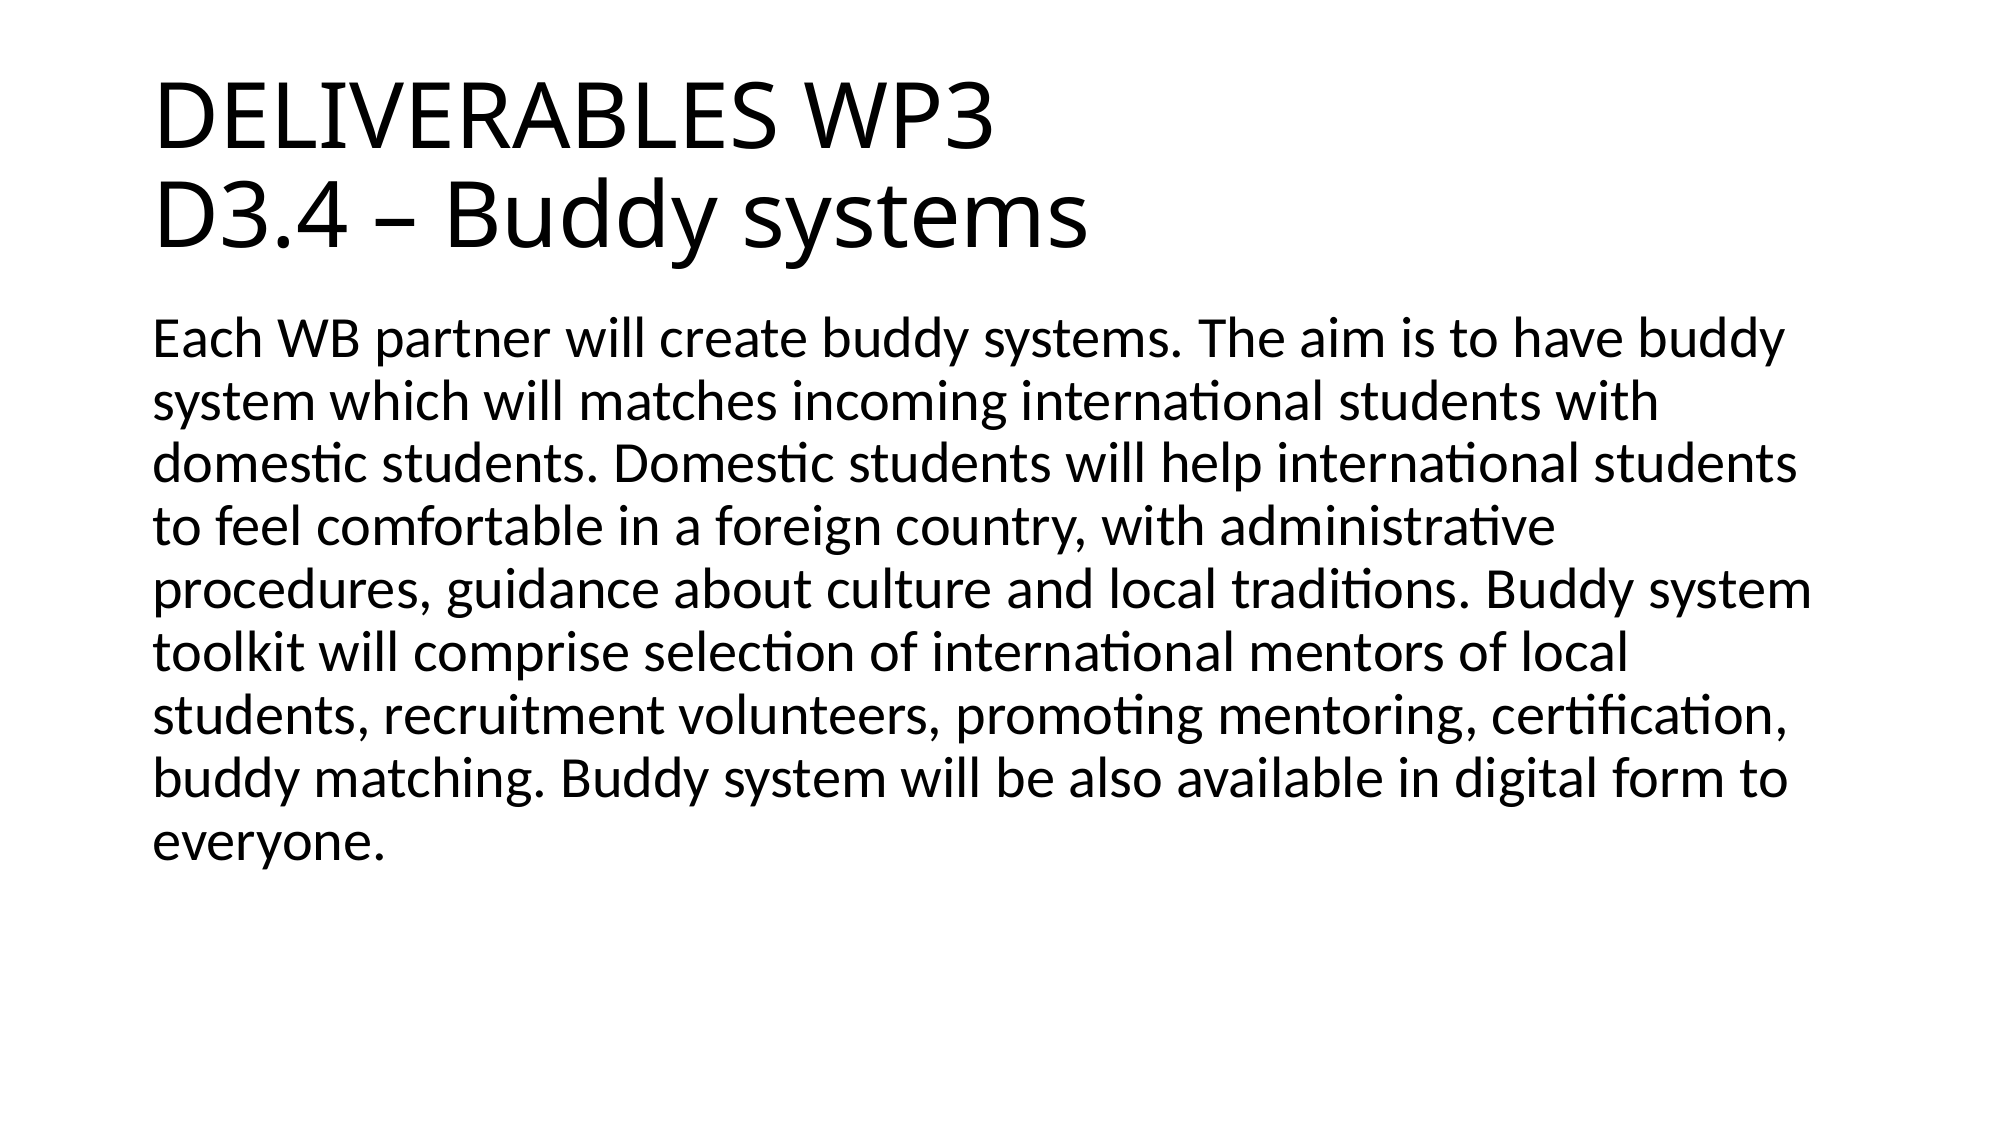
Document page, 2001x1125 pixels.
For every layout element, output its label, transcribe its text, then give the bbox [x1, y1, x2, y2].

title DELIVERABLES WP3 D3.4 – Buddy systems [137, 59, 1863, 278]
list Each WB partner will create buddy systems. The aim is to have buddy system which will matches incoming international students with domestic students. Domestic students will help international students to feel comfortable in a foreign country, with administrative procedures, guidance about culture and local traditions. Buddy system toolkit will comprise selection of international mentors of local students, recruitment volunteers, promoting mentoring, certification, buddy matching. Buddy system will be also available in digital form to everyone. [137, 299, 1863, 1014]
